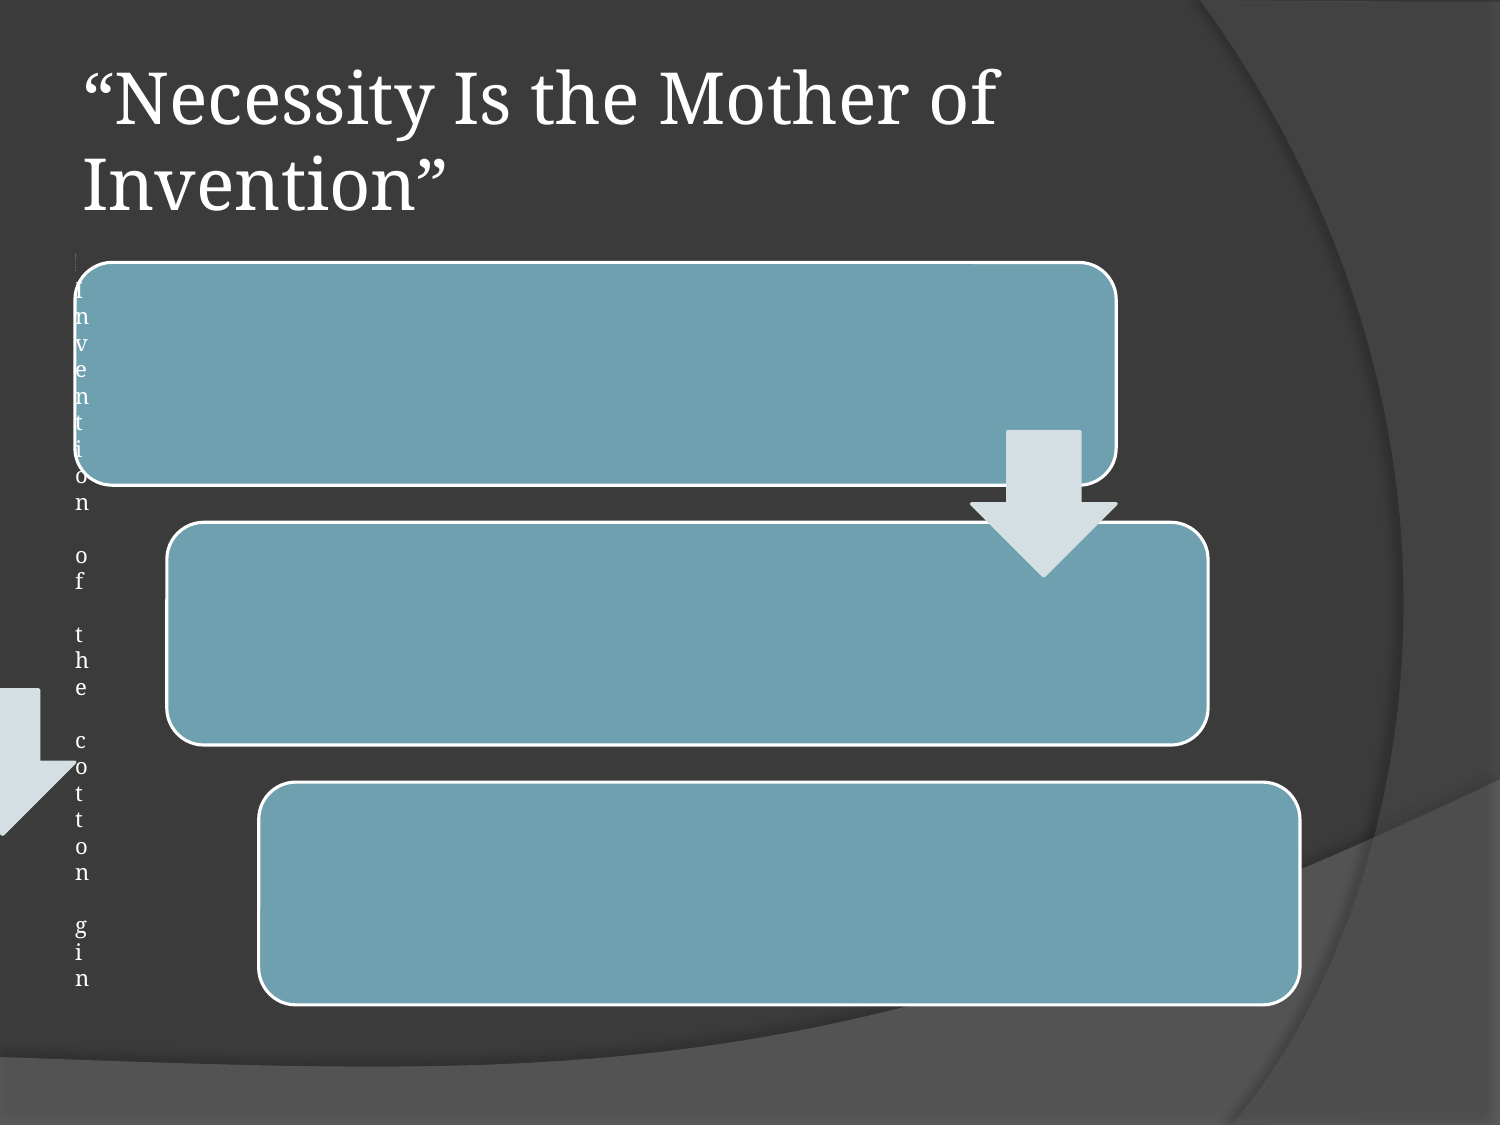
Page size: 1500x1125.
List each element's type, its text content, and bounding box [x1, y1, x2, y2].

title “Necessity Is the Mother of Invention” [75, 45, 1300, 233]
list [74, 262, 1301, 1006]
